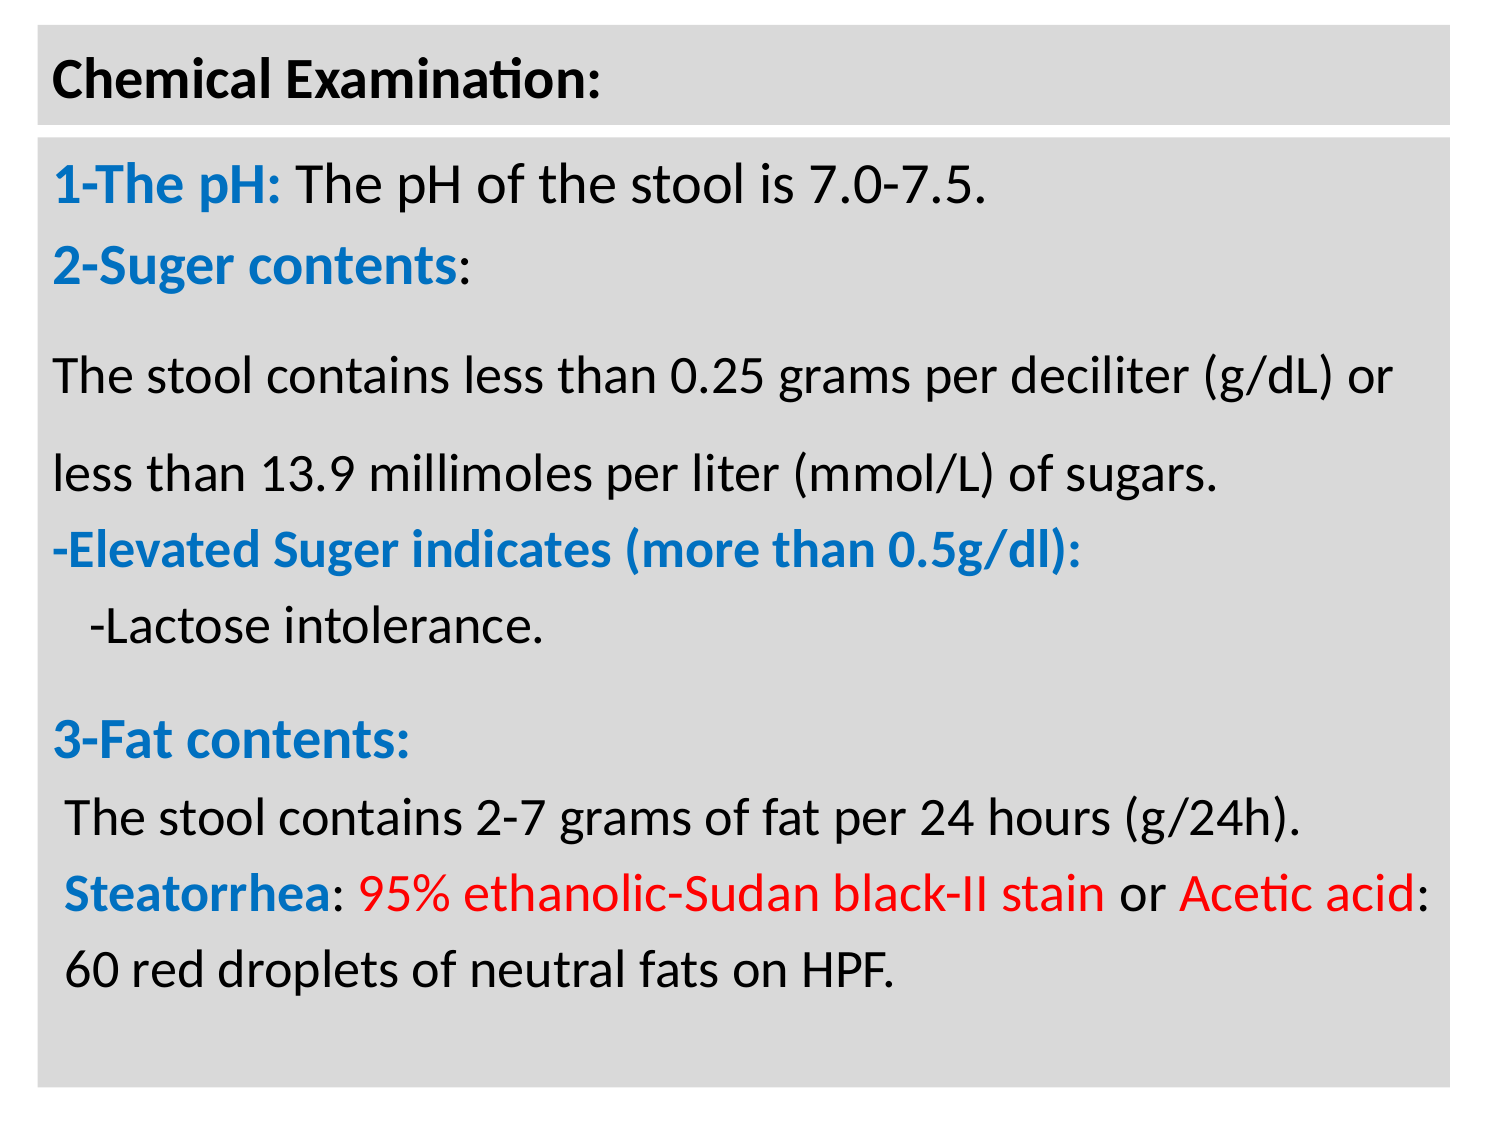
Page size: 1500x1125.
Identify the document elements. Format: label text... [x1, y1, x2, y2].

title Chemical Examination: [37, 24, 1450, 125]
subtitle 1-The pH: The pH of the stool is 7.0-7.5. 2-Suger contents: The stool contains less than 0.25 grams per deciliter (g/dL) or less than 13.9 millimoles per liter (mmol/L) of sugars. -Elevated Suger indicates (more than 0.5g/dl): -Lactose intolerance. 3-Fat contents: The stool contains 2-7 grams of fat per 24 hours (g/24h). Steatorrhea: 95% ethanolic-Sudan black-II stain or Acetic acid: 60 red droplets of neutral fats on HPF. [37, 137, 1450, 1088]
